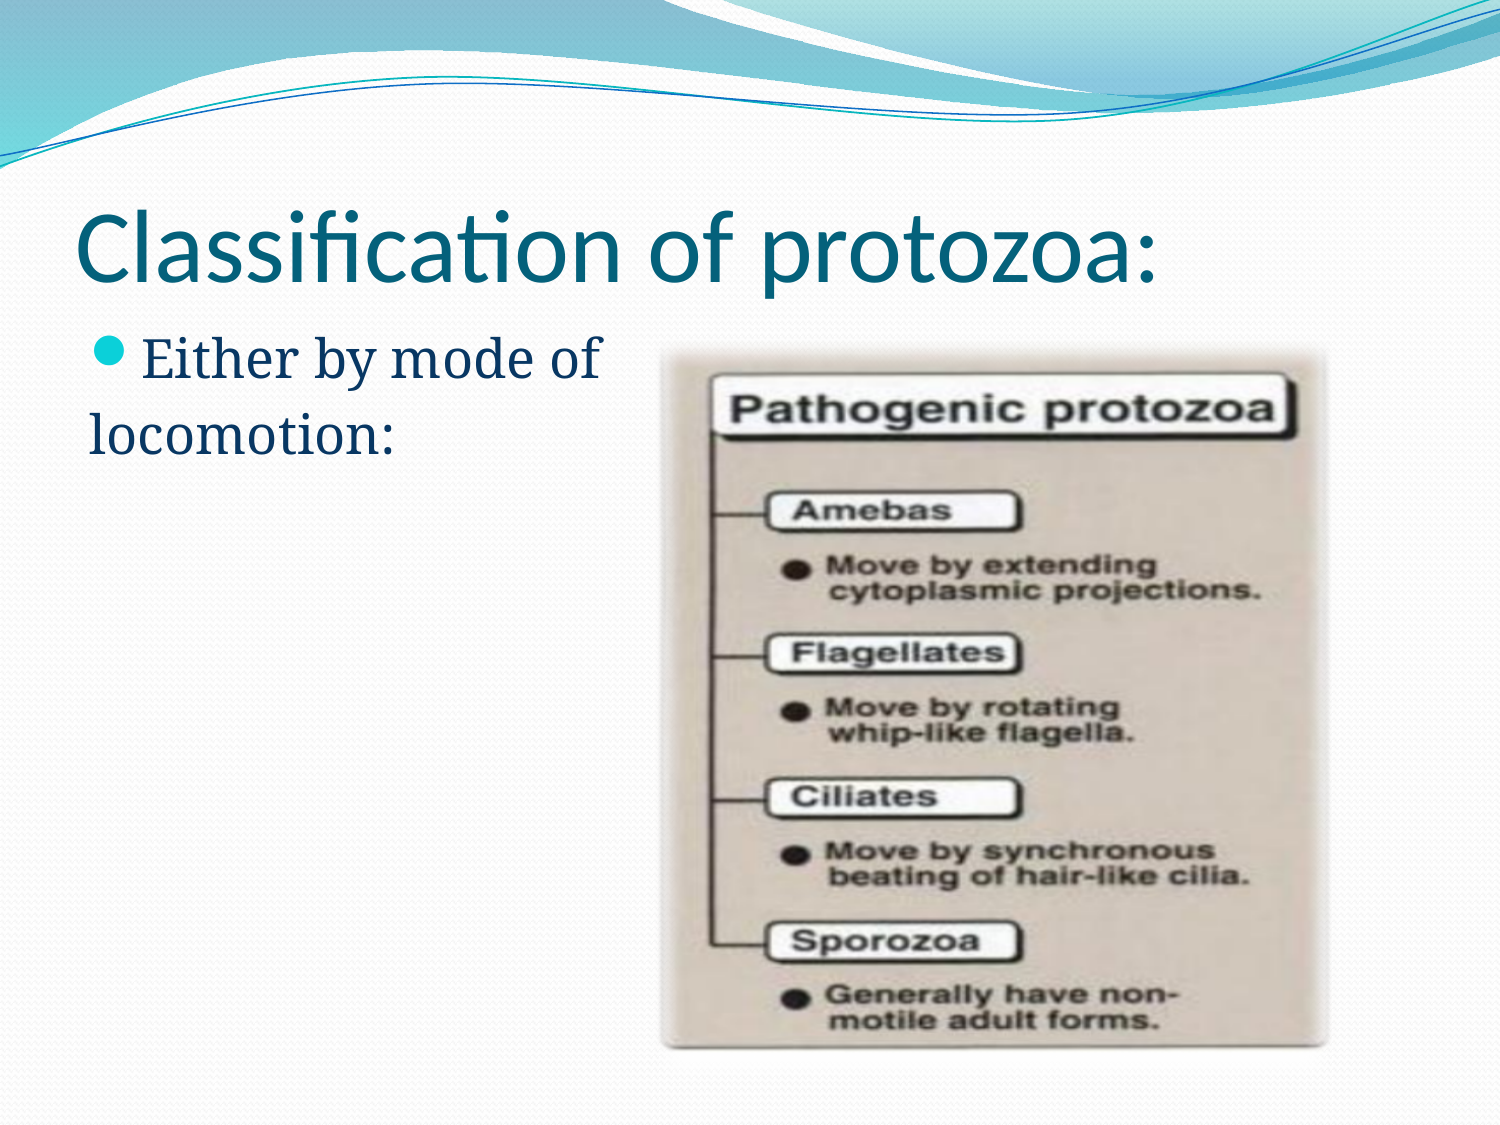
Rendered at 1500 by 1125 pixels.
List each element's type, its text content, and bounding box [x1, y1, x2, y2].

picture [649, 337, 1338, 1088]
title Classification of protozoa: [75, 115, 1425, 303]
list Either by mode of locomotion: [75, 317, 1425, 1038]
